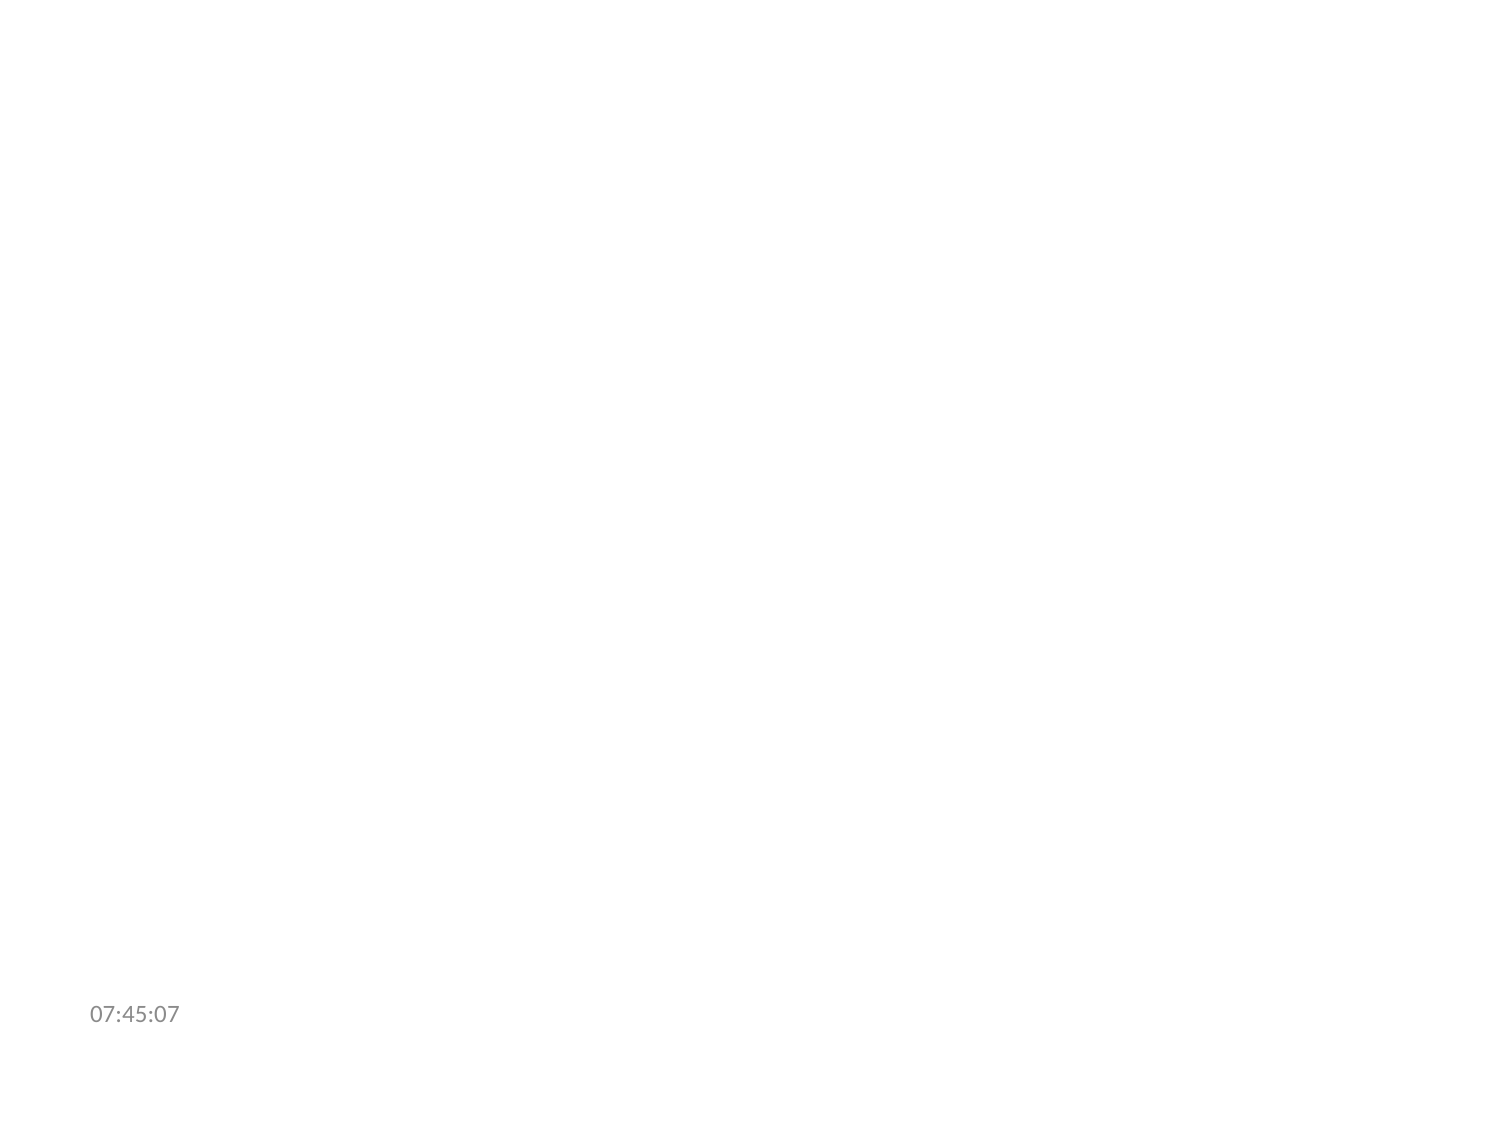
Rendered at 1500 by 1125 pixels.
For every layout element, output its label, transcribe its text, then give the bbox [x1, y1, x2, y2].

text_box 15:35:09 [75, 982, 425, 1043]
